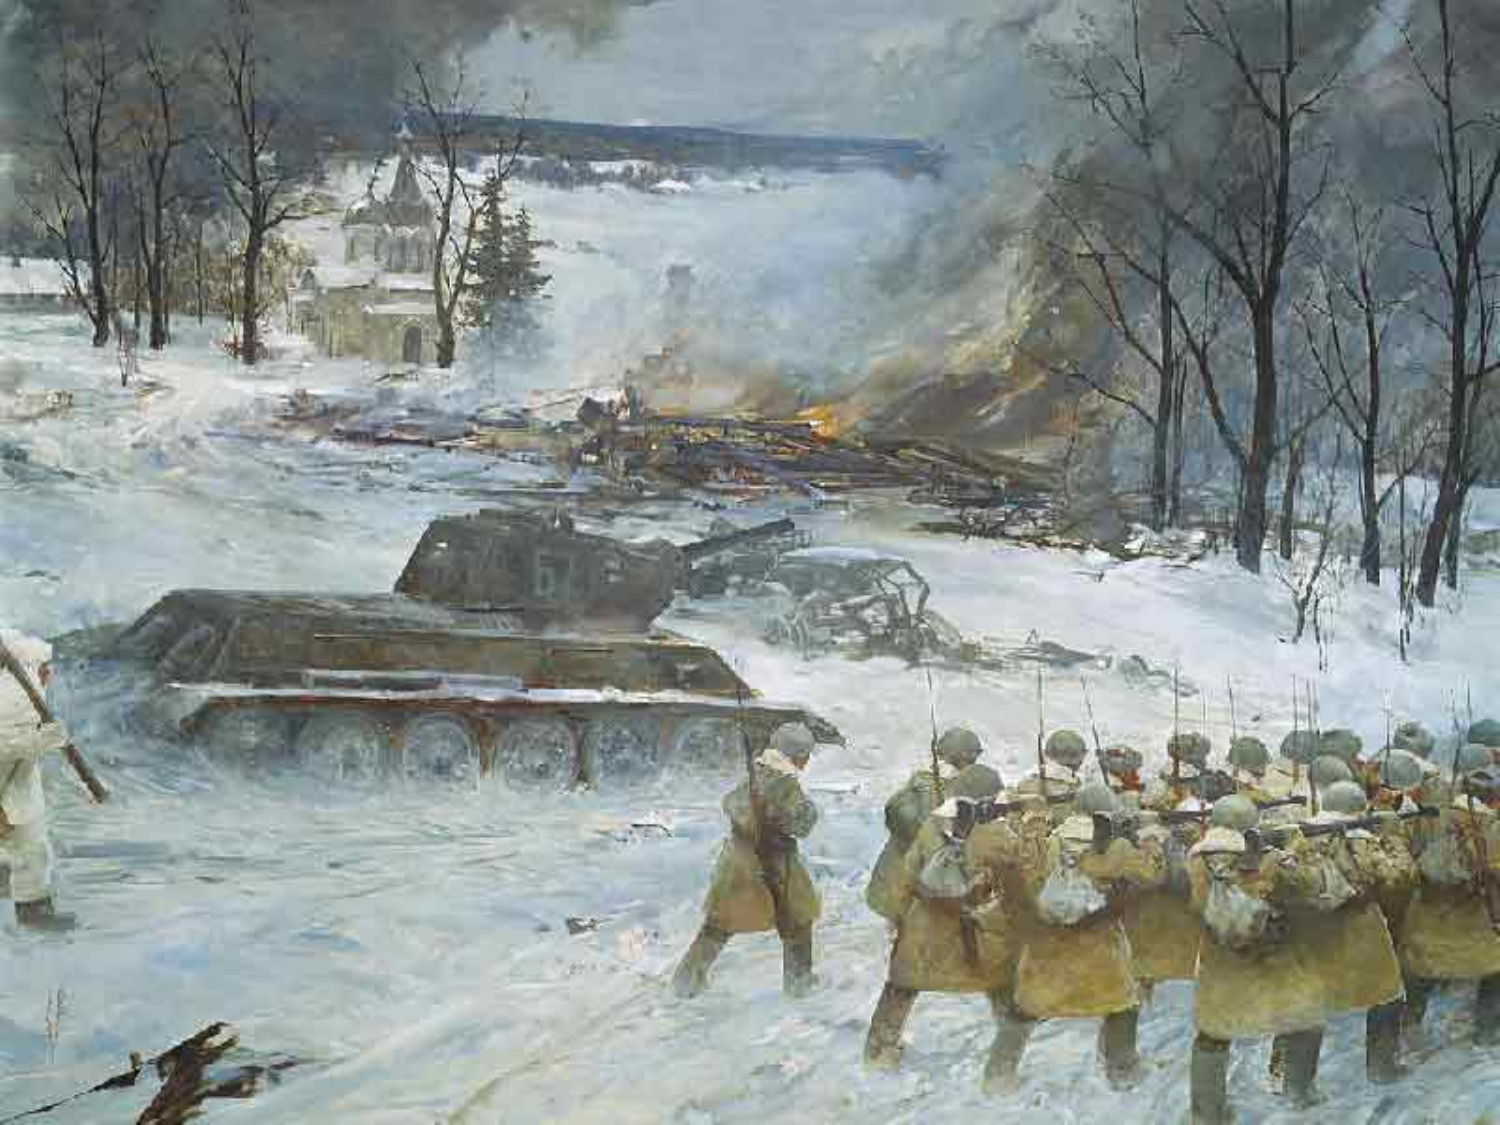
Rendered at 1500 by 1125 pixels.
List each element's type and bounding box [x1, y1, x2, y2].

list [0, 0, 1500, 1125]
